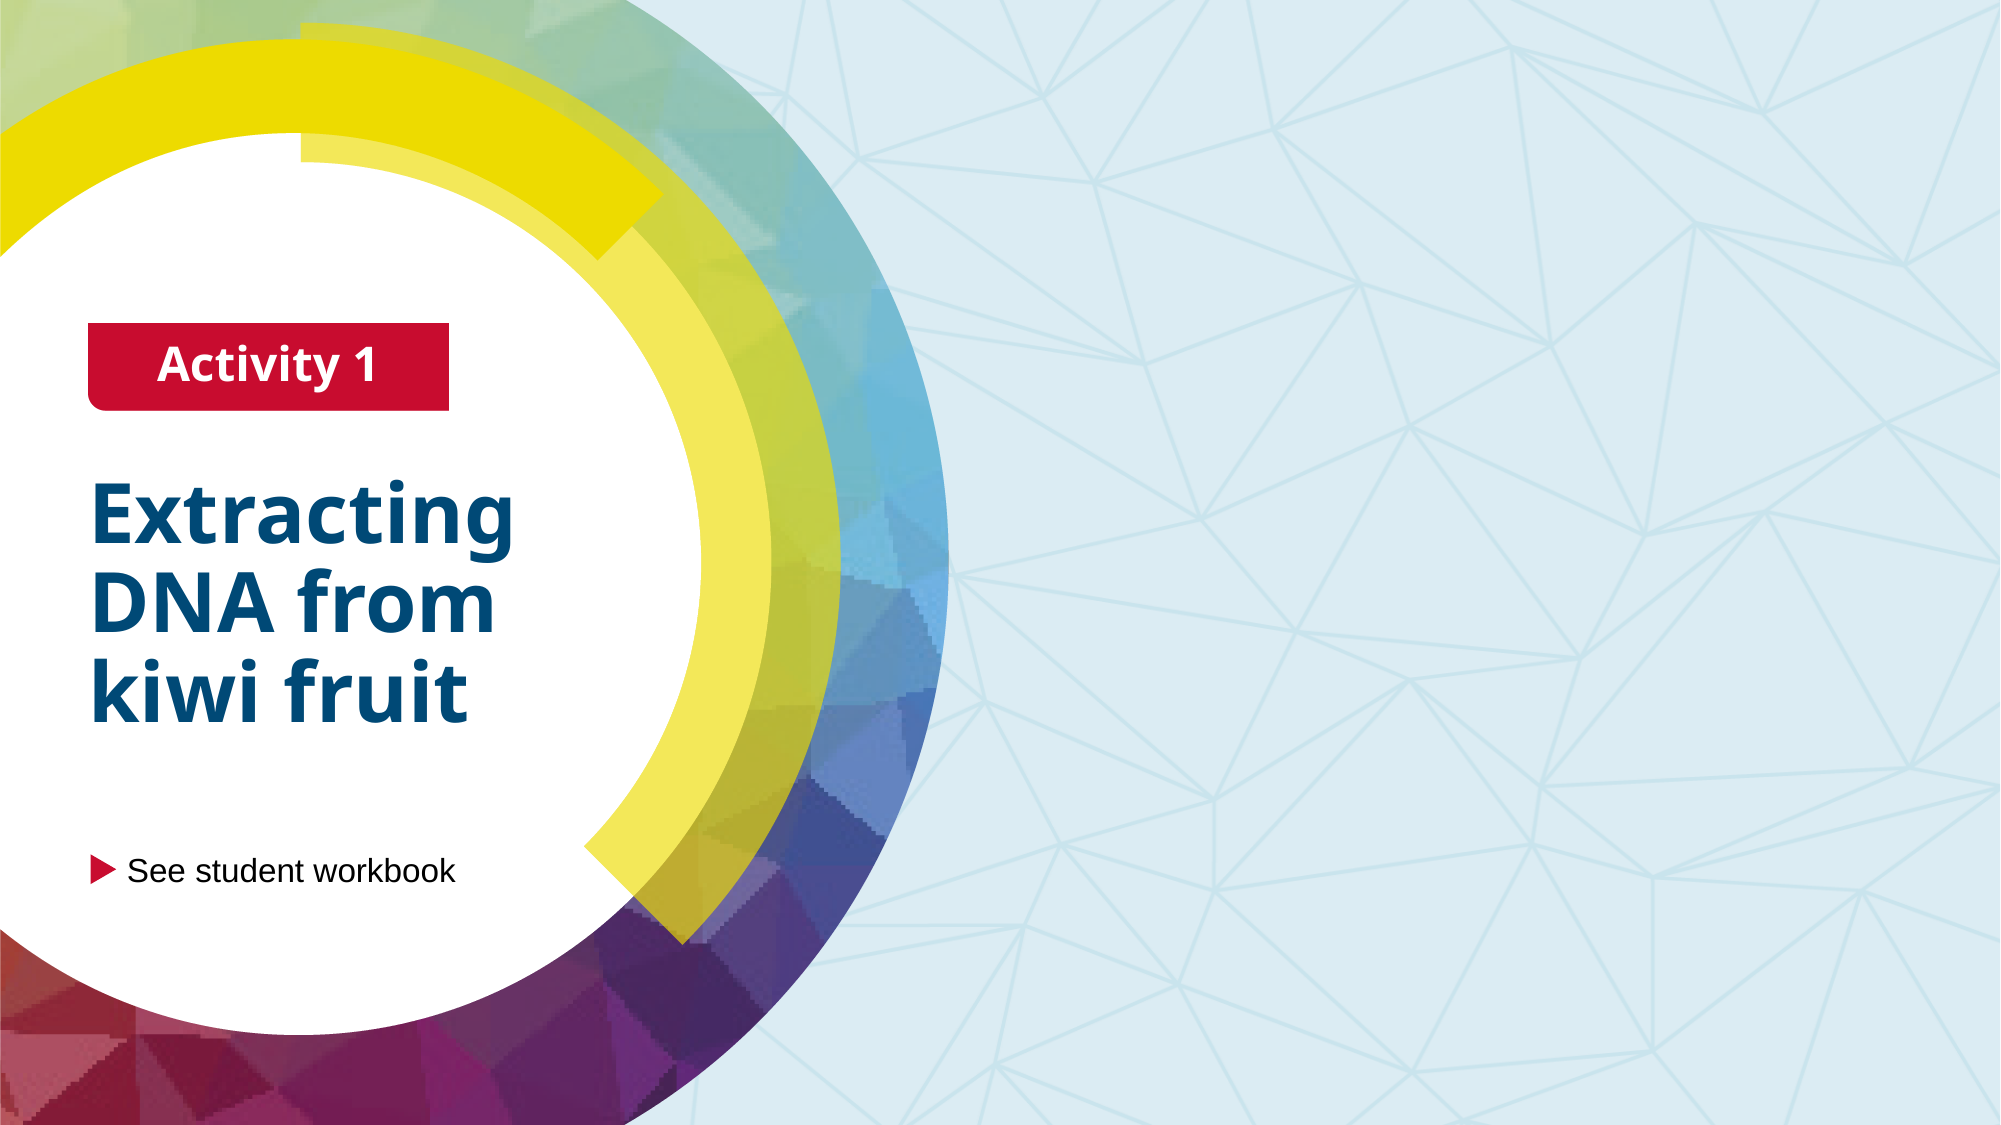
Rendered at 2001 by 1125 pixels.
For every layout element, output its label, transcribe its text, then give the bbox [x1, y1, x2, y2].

picture [0, 0, 2001, 1125]
list Activity 1 [88, 323, 449, 410]
title Extracting DNA from kiwi fruit [88, 471, 545, 840]
list See student workbook [126, 802, 680, 890]
